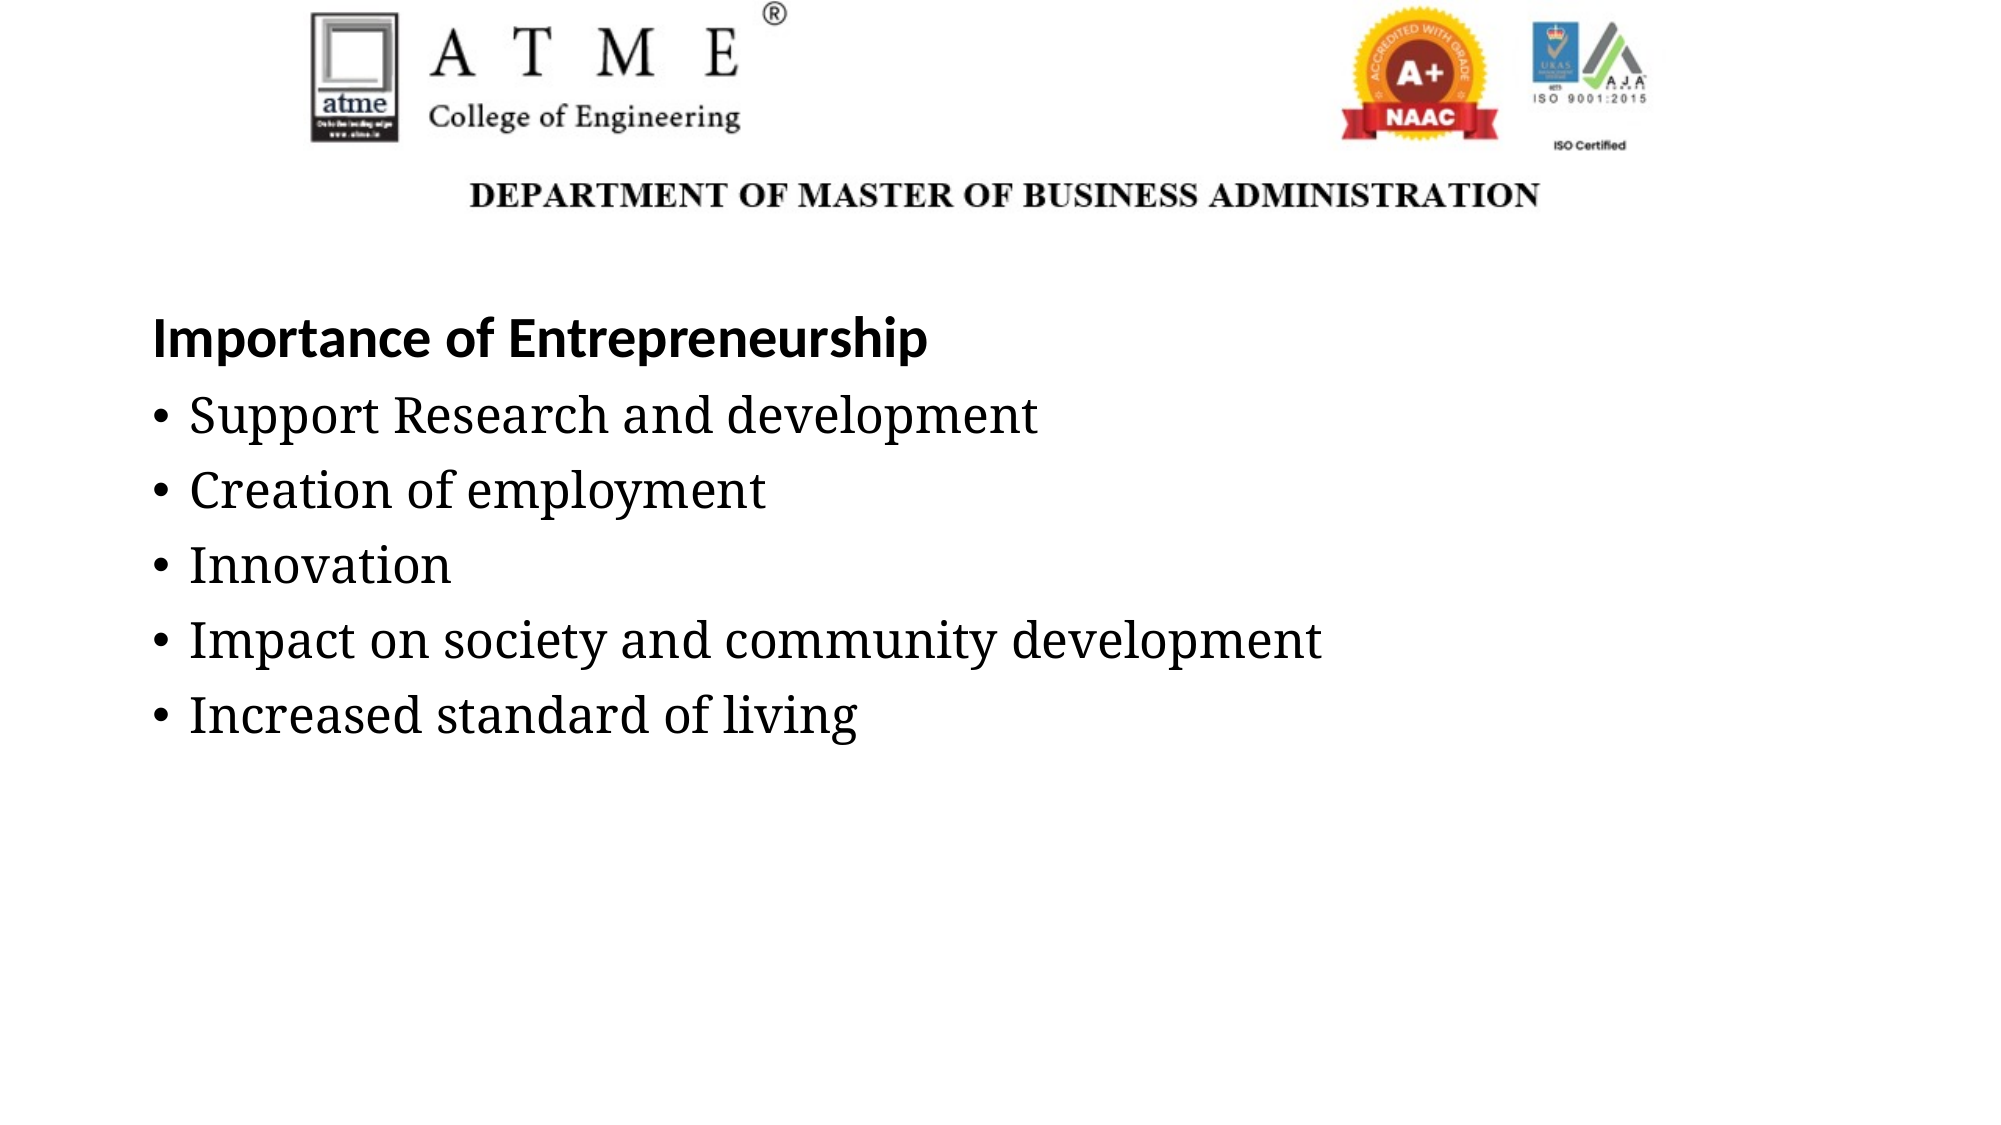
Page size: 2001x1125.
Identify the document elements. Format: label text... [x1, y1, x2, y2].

picture [303, 0, 1697, 215]
list Importance of Entrepreneurship Support Research and development Creation of employment Innovation Impact on society and community development Increased standard of living [137, 299, 1863, 1014]
